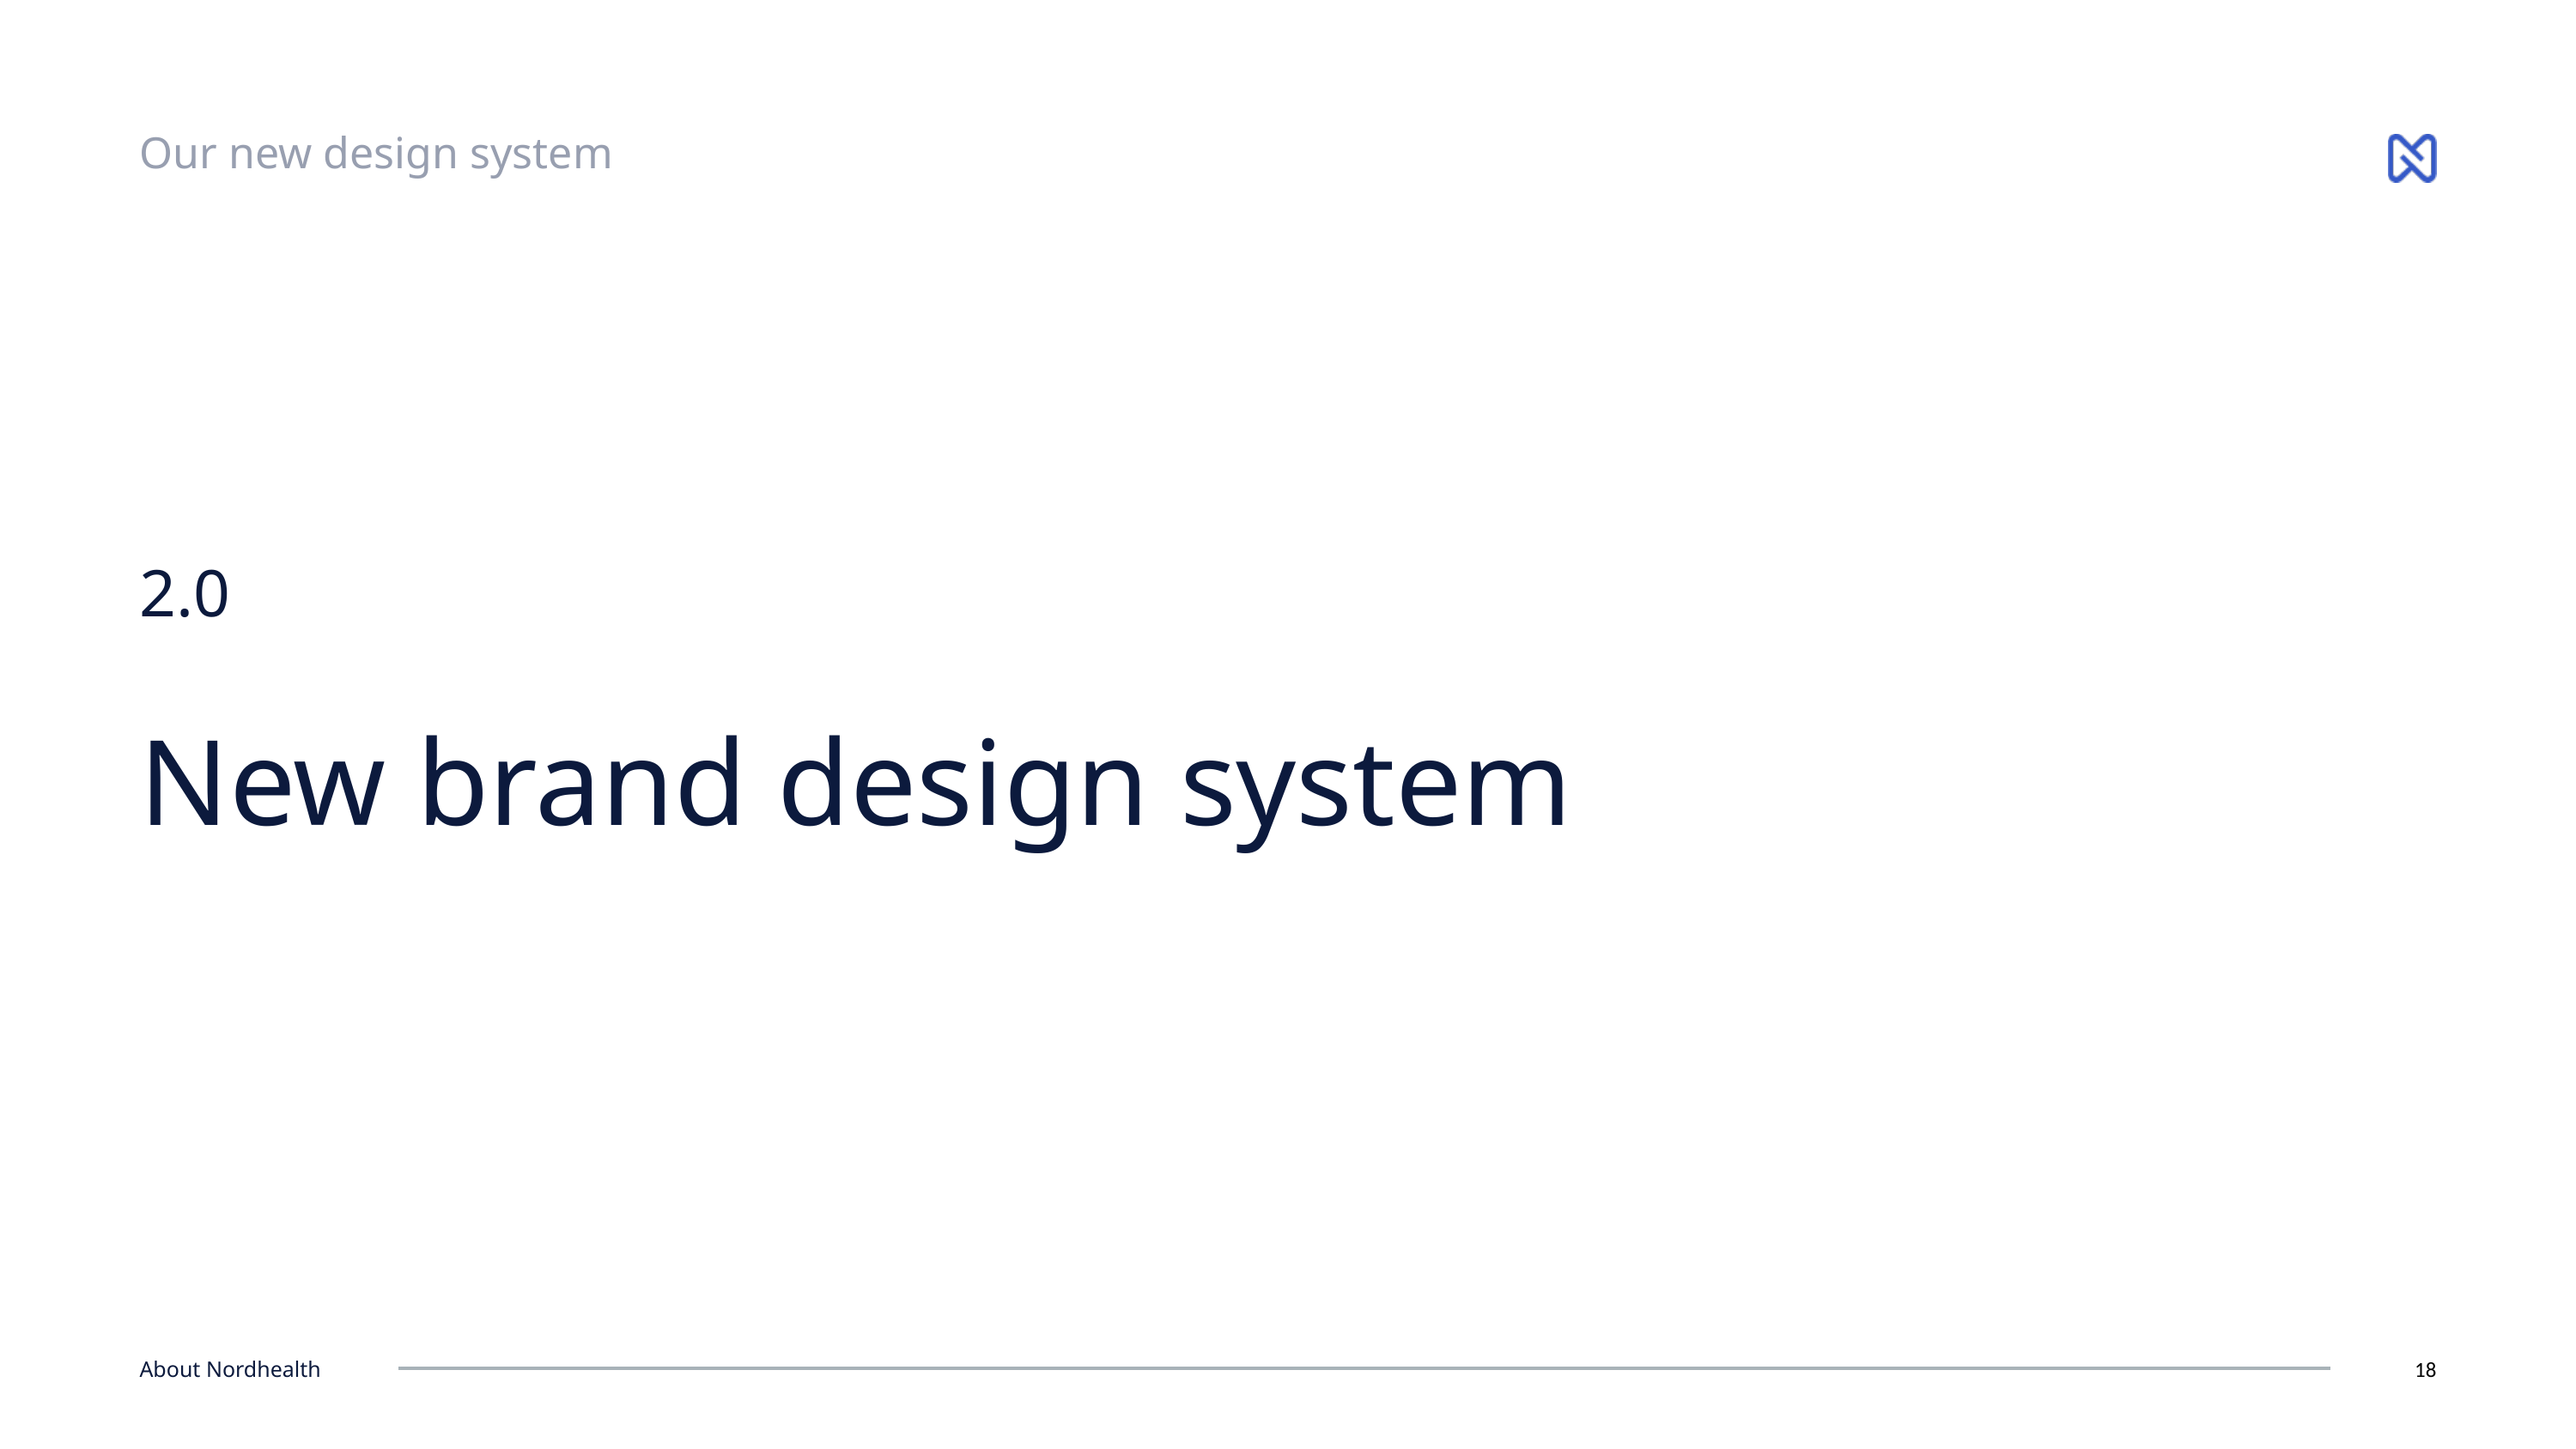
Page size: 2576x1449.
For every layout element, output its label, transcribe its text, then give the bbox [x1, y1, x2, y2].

text_box 18 [2150, 1343, 2437, 1382]
text_box About Nordhealth [139, 1343, 433, 1382]
picture [398, 1367, 2330, 1370]
text_box 2.0 New brand design system [139, 552, 1590, 849]
picture [2388, 134, 2437, 183]
text_box Our new design system [139, 118, 1008, 178]
